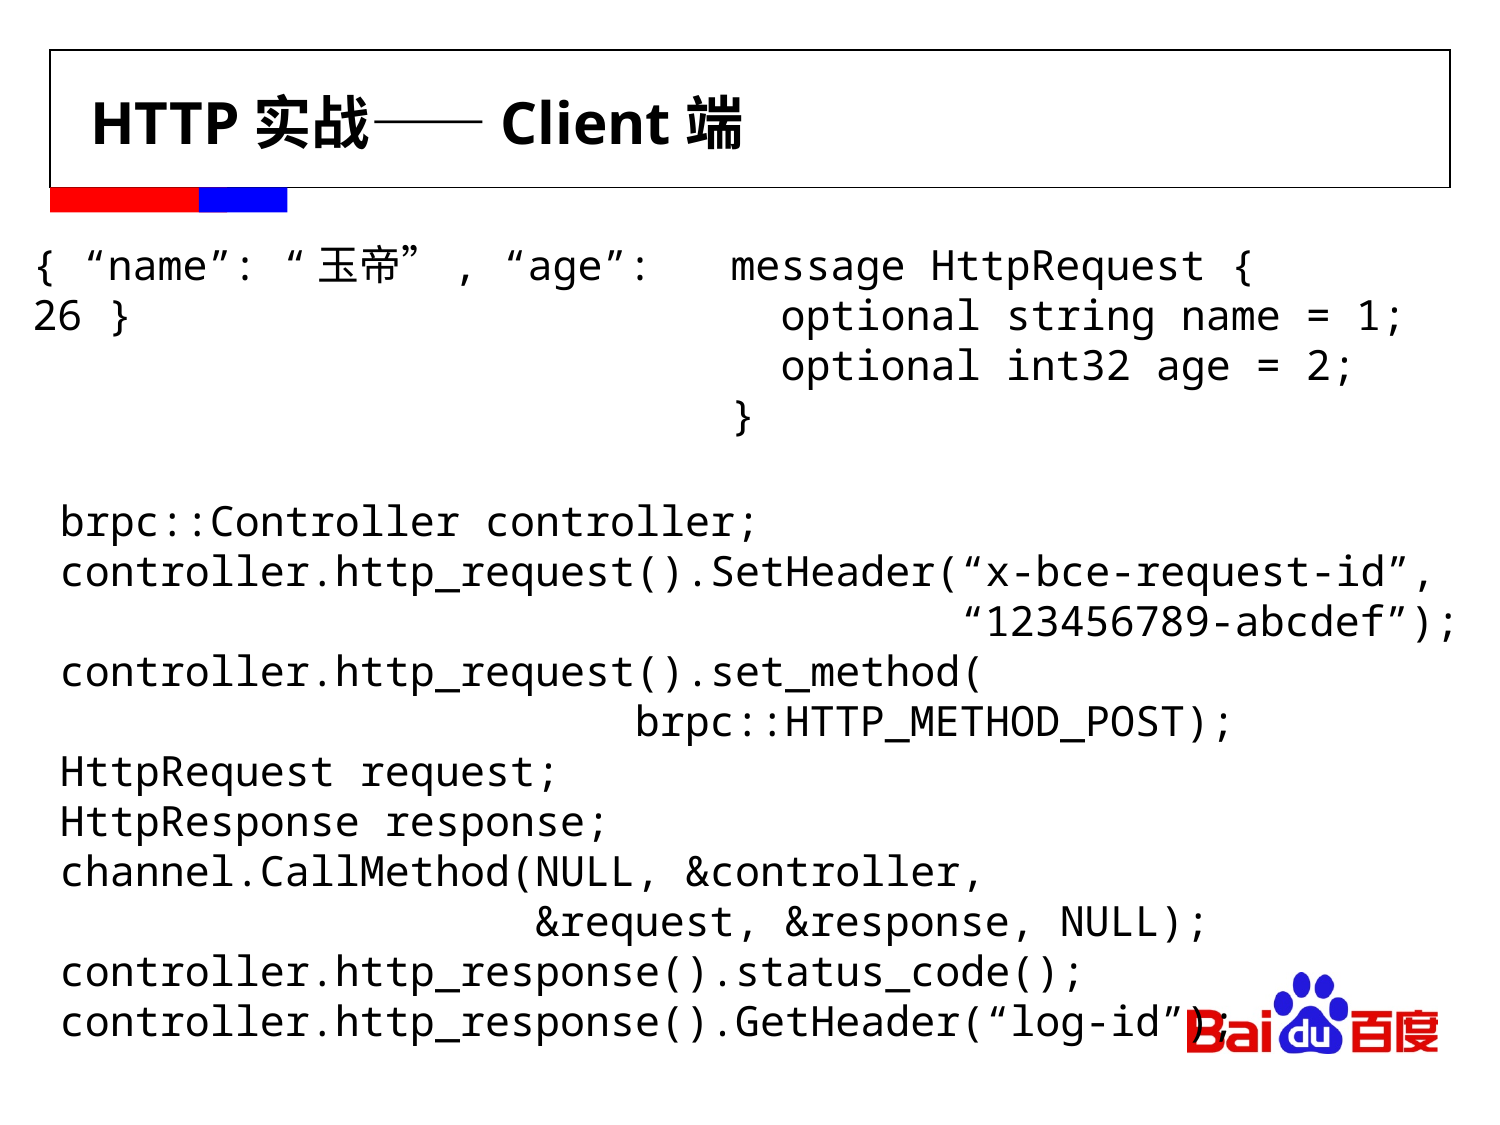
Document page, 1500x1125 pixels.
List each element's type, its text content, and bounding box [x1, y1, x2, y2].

text_box brpc::Controller controller; controller.http_request().SetHeader(“x-bce-request-id”, “123456789-abcdef”); controller.http_request().set_method( brpc::HTTP_METHOD_POST); HttpRequest request; HttpResponse response; channel.CallMethod(NULL, &controller, &request, &response, NULL); controller.http_response().status_code(); controller.http_response().GetHeader(“log-id”); [45, 487, 1475, 1053]
title HTTP实战——Client端 [74, 56, 1426, 185]
text_box message HttpRequest { optional string name = 1; optional int32 age = 2; } [715, 231, 1500, 447]
text_box { “name”: “玉帝”, “age”: 26 } [17, 231, 715, 347]
